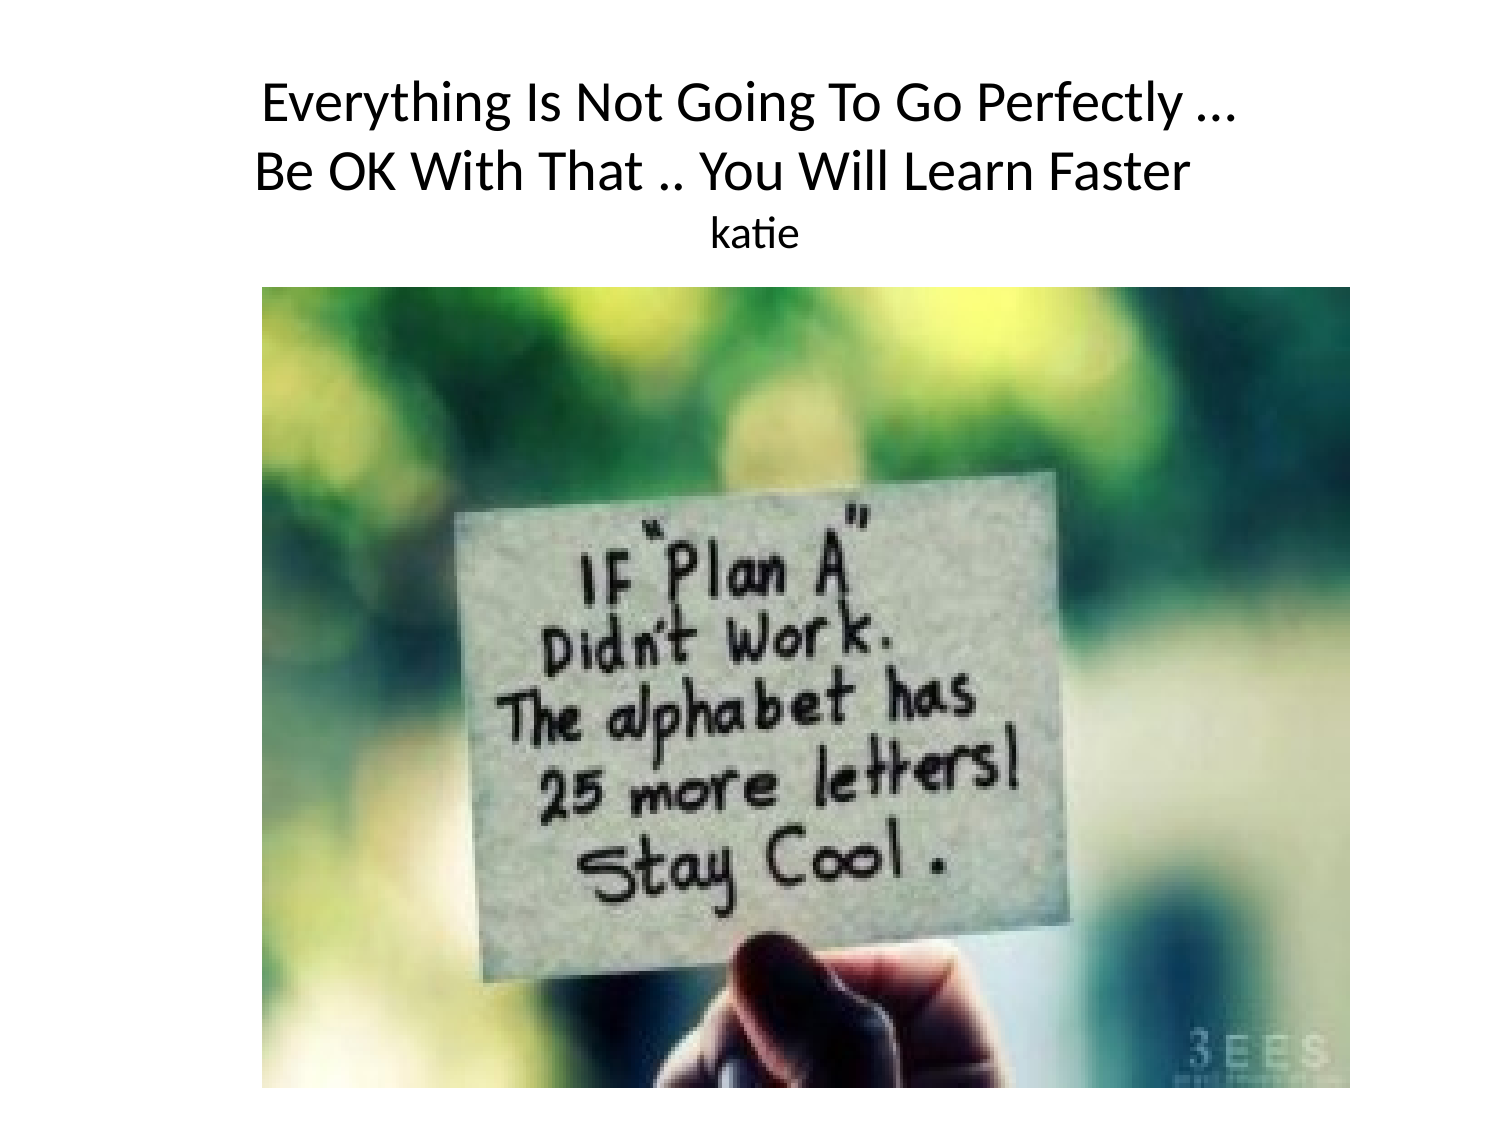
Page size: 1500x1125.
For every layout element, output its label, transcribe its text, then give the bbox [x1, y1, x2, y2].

picture [262, 287, 1351, 1088]
title Everything Is Not Going To Go Perfectly … Be OK With That .. You Will Learn Faster katie [75, 45, 1425, 275]
